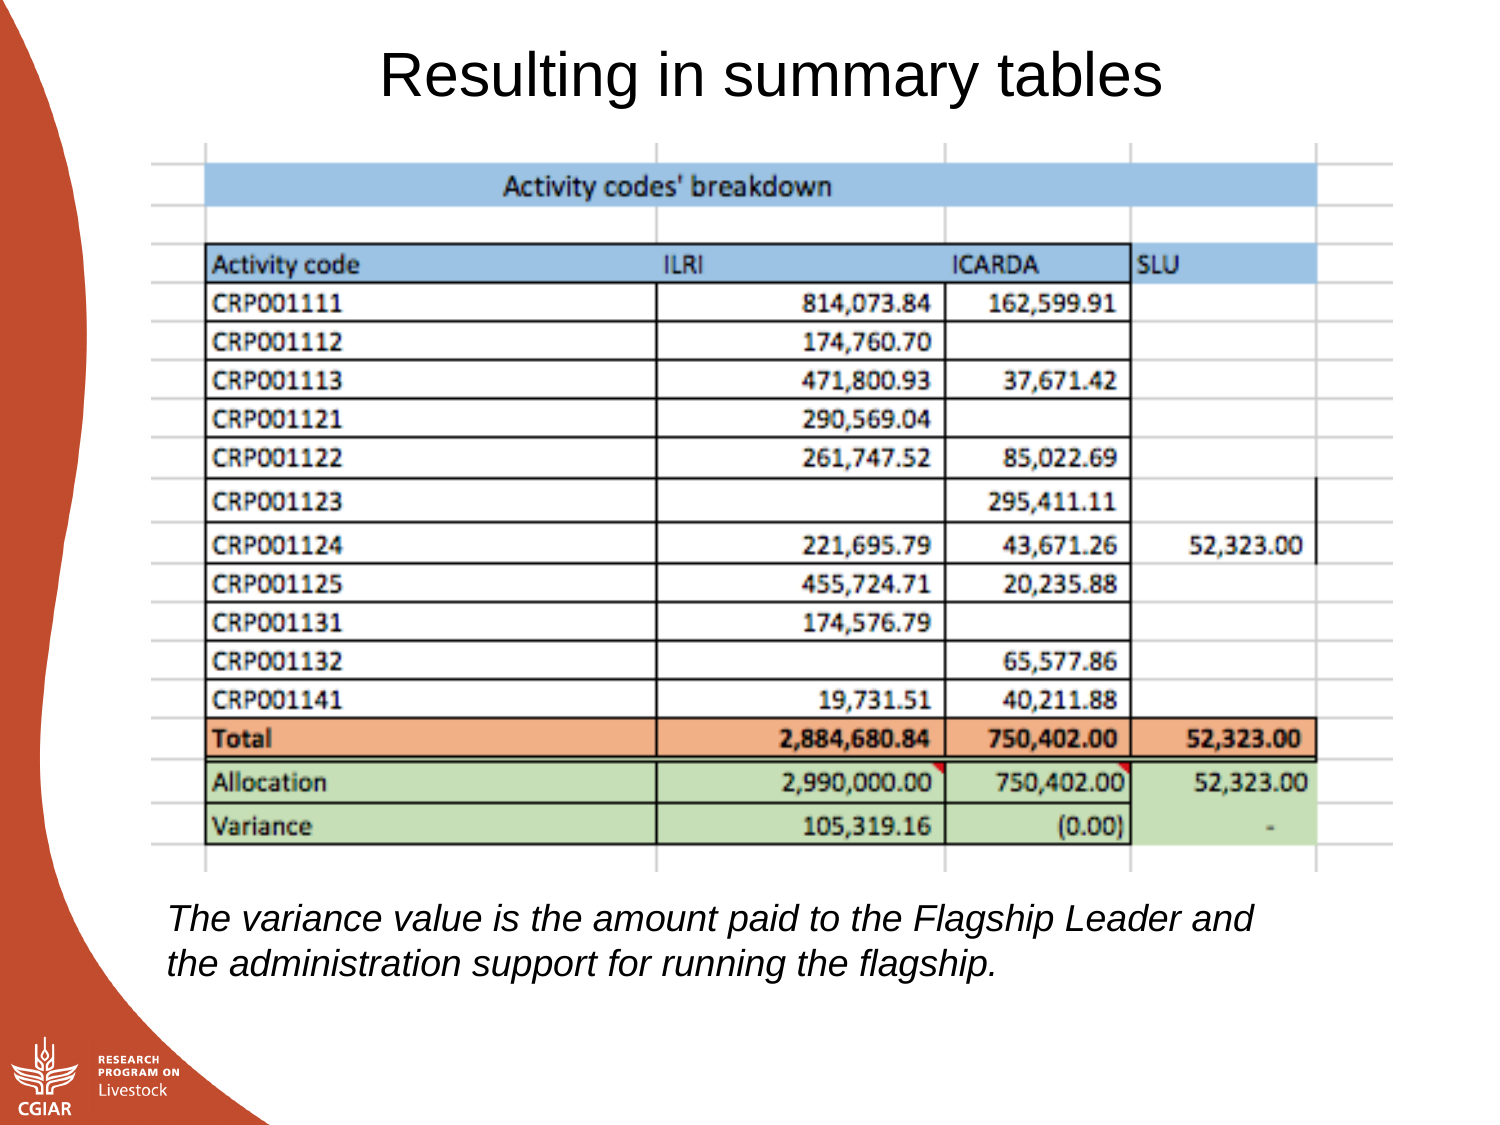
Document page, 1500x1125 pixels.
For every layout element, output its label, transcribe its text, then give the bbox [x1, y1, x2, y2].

text_box The variance value is the amount paid to the Flagship Leader and the administration support for running the flagship. [151, 886, 1325, 992]
picture [0, 0, 1393, 1125]
list Resulting in summary tables [153, 25, 1391, 141]
